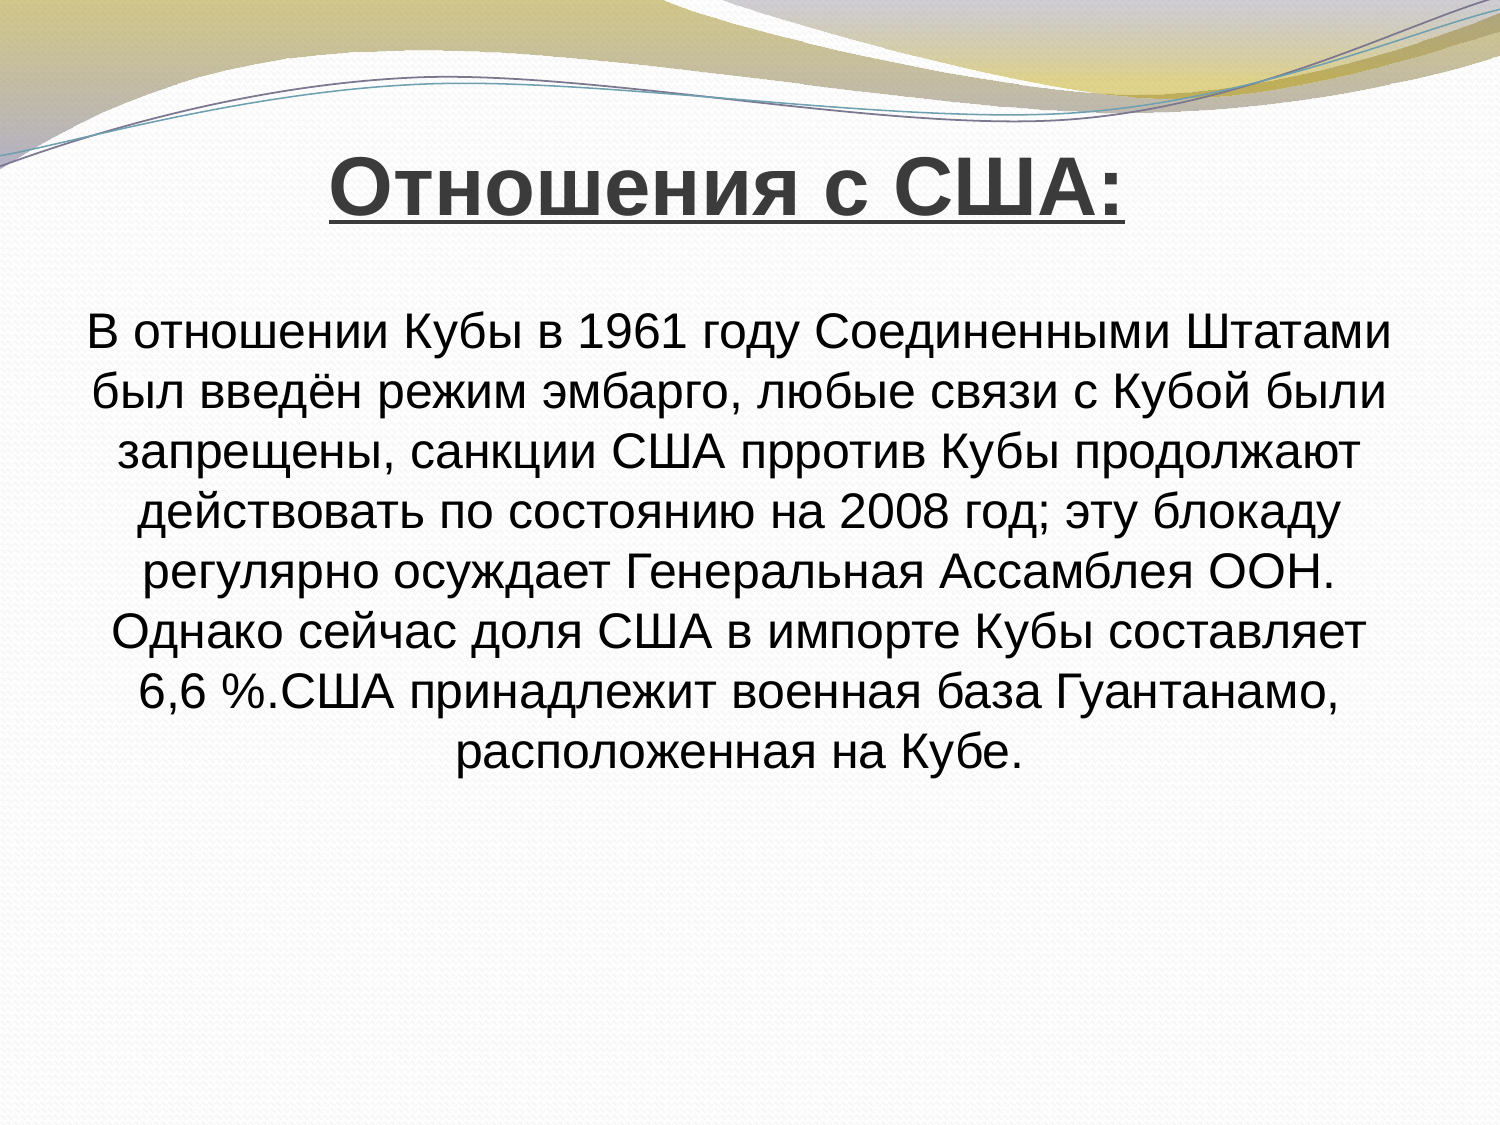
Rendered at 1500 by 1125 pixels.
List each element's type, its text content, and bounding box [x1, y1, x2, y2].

list В отношении Кубы в 1961 году Соединенными Штатами был введён режим эмбарго, любые связи с Кубой были запрещены, санкции США прротив Кубы продолжают действовать по состоянию на 2008 год; эту блокаду регулярно осуждает Генеральная Ассамблея ООН. Однако сейчас доля США в импорте Кубы составляет 6,6 %.США принадлежит военная база Гуантанамо, расположенная на Кубе. [64, 290, 1415, 1011]
title Отношения с США: [135, 101, 1319, 233]
